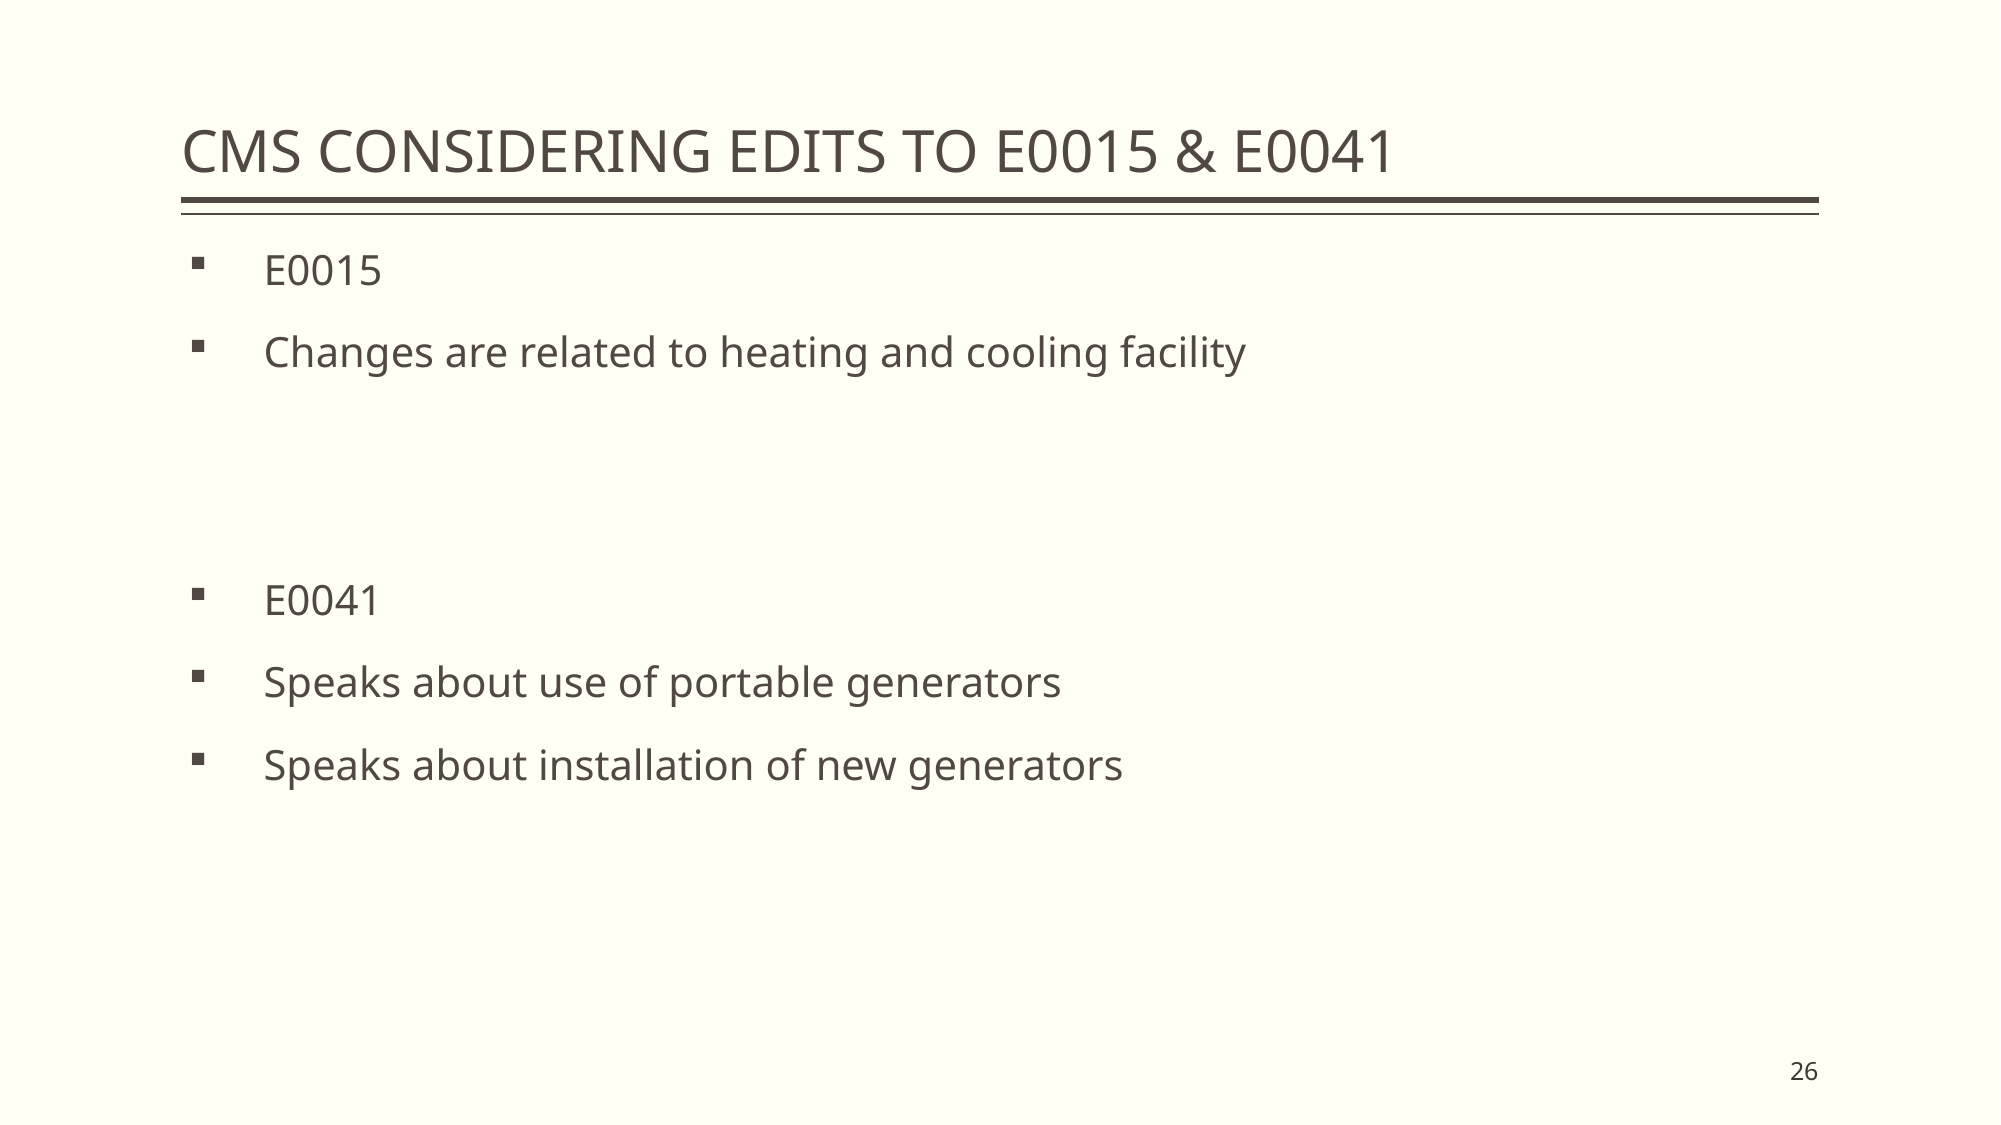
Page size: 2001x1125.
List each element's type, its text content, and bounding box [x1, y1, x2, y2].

title CMS CONSIDERING EDITS TO E0015 & E0041 [181, 12, 1819, 193]
slide_number 26 [1518, 1042, 1819, 1103]
list E0015 Changes are related to heating and cooling facility E0041 Speaks about use of portable generators Speaks about installation of new generators [181, 241, 1649, 1125]
